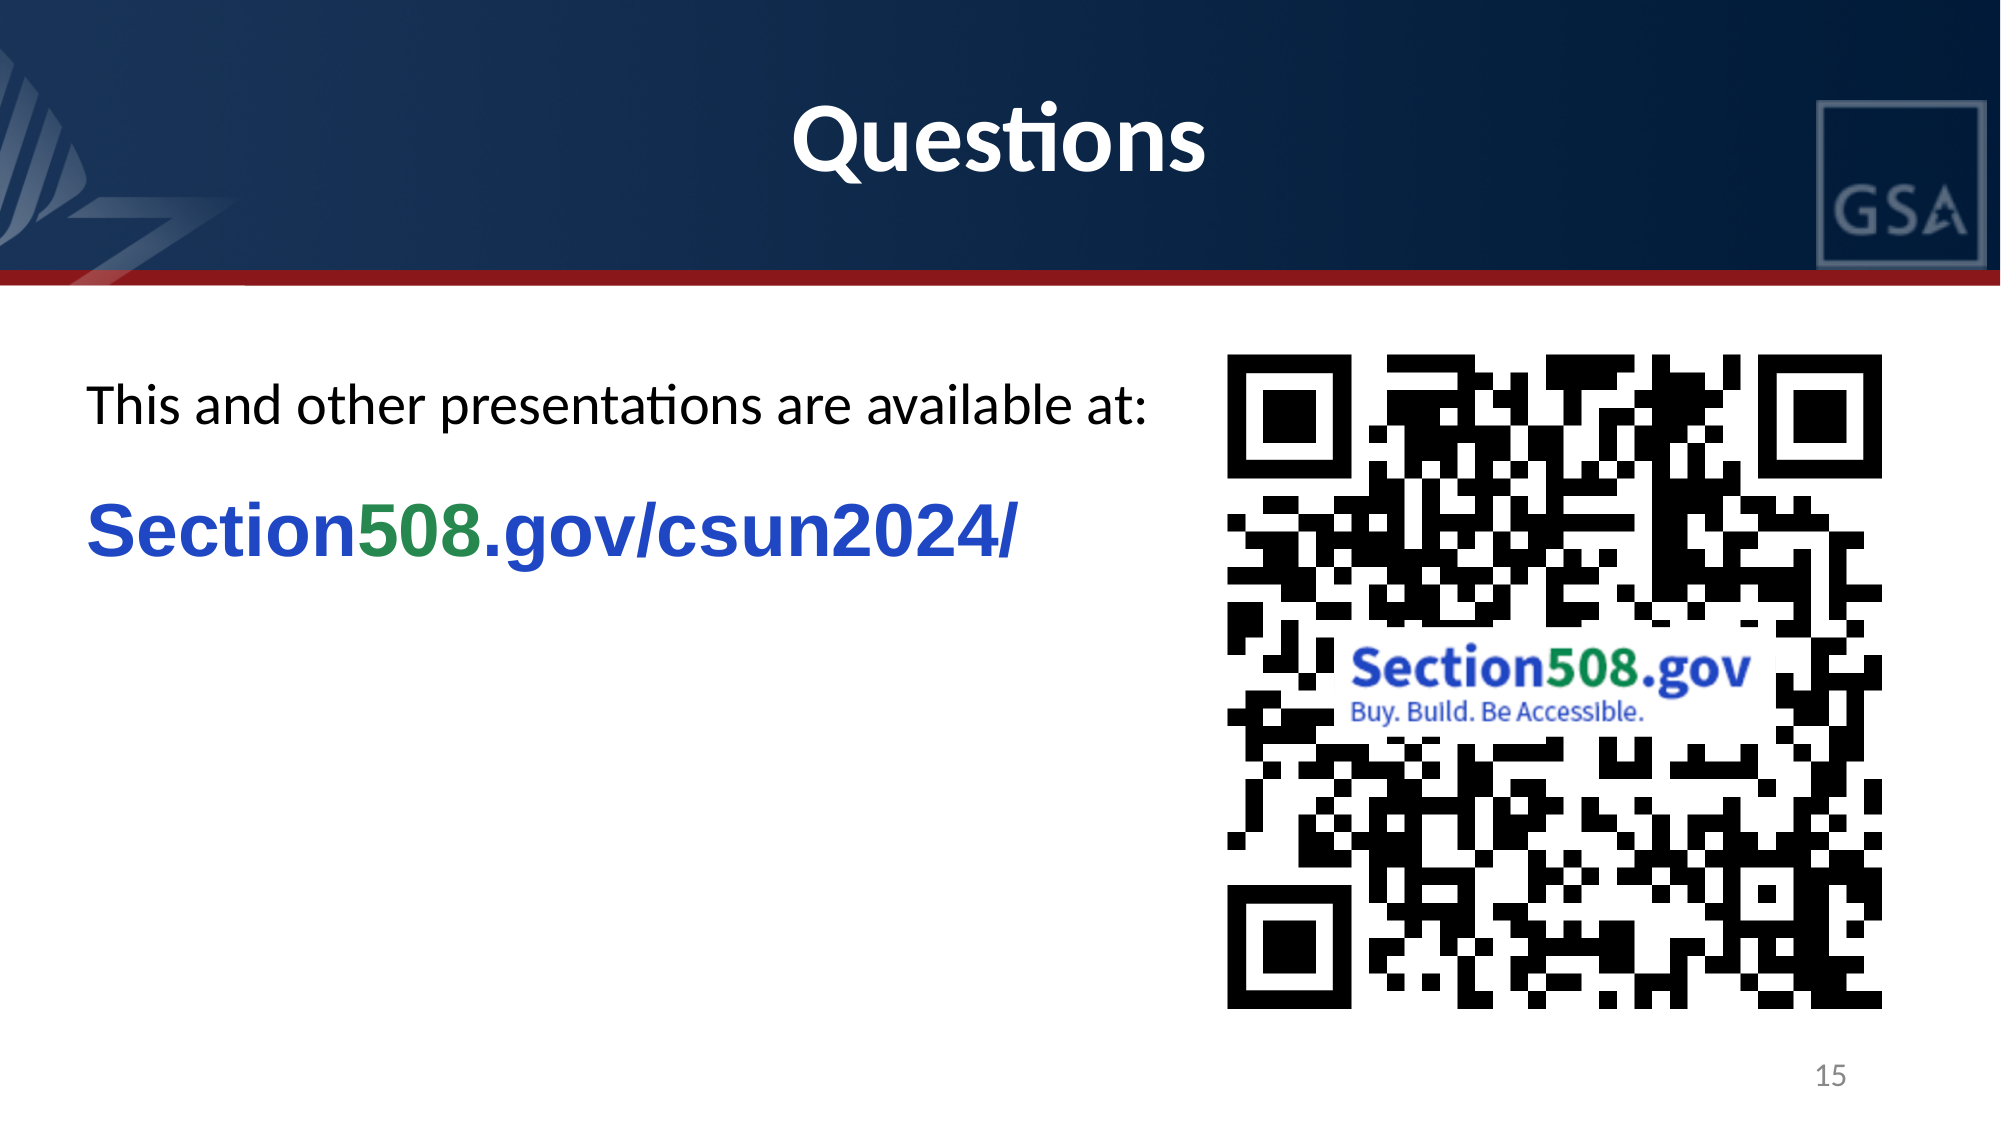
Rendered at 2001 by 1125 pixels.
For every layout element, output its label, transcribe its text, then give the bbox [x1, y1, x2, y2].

slide_number 15 [1412, 1052, 1863, 1103]
list This and other presentations are available at: Section508.gov/csun2024/ [71, 358, 1187, 1014]
title Questions [137, 30, 1863, 249]
picture [0, 0, 2001, 1125]
